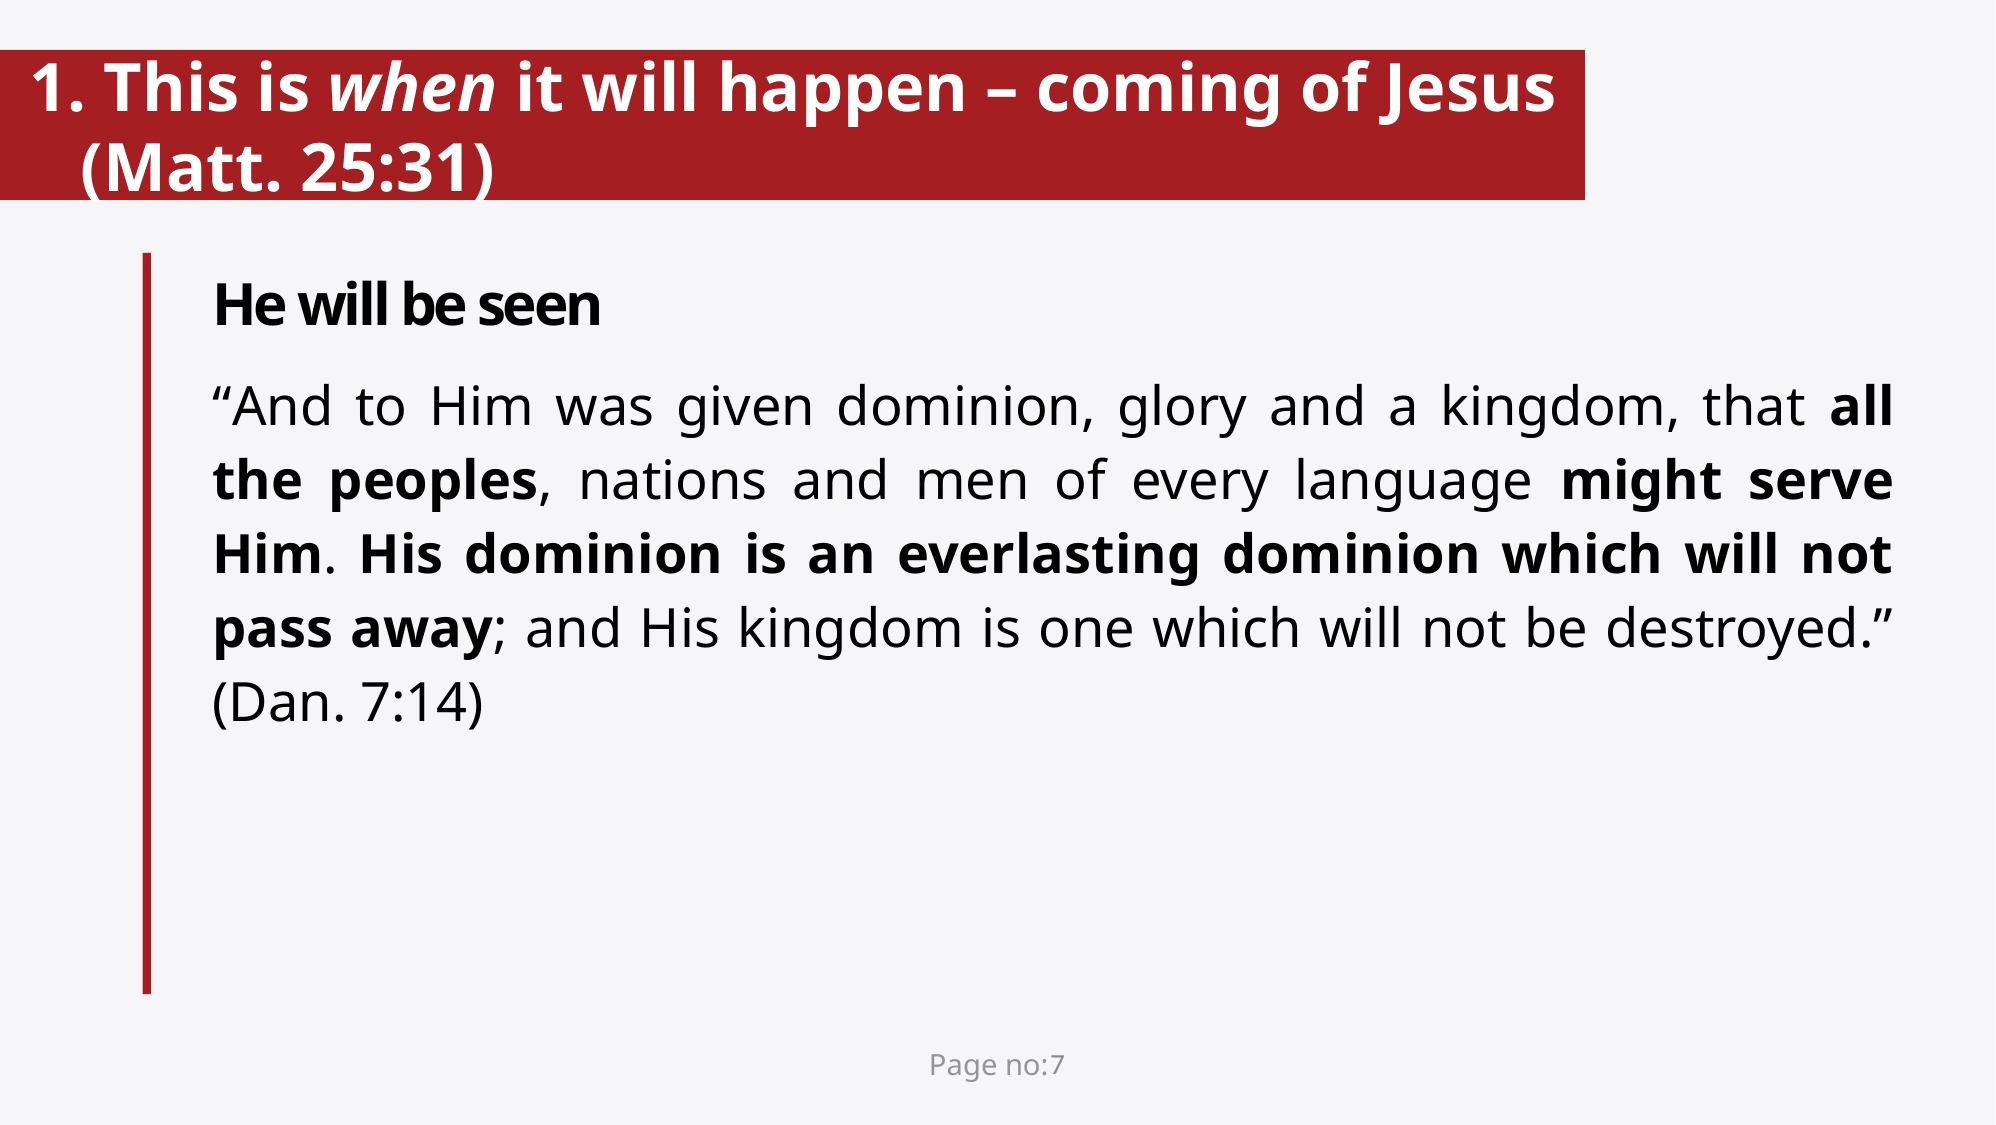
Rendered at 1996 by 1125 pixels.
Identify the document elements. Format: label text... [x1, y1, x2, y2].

title 1. This is when it will happen – coming of Jesus (Matt. 25:31) [14, 62, 1810, 188]
subtitle He will be seen “And to Him was given dominion, glory and a kingdom, that all the peoples, nations and men of every language might serve Him. His dominion is an everlasting dominion which will not pass away; and His kingdom is one which will not be destroyed.” (Dan. 7:14) [197, 249, 1910, 1000]
